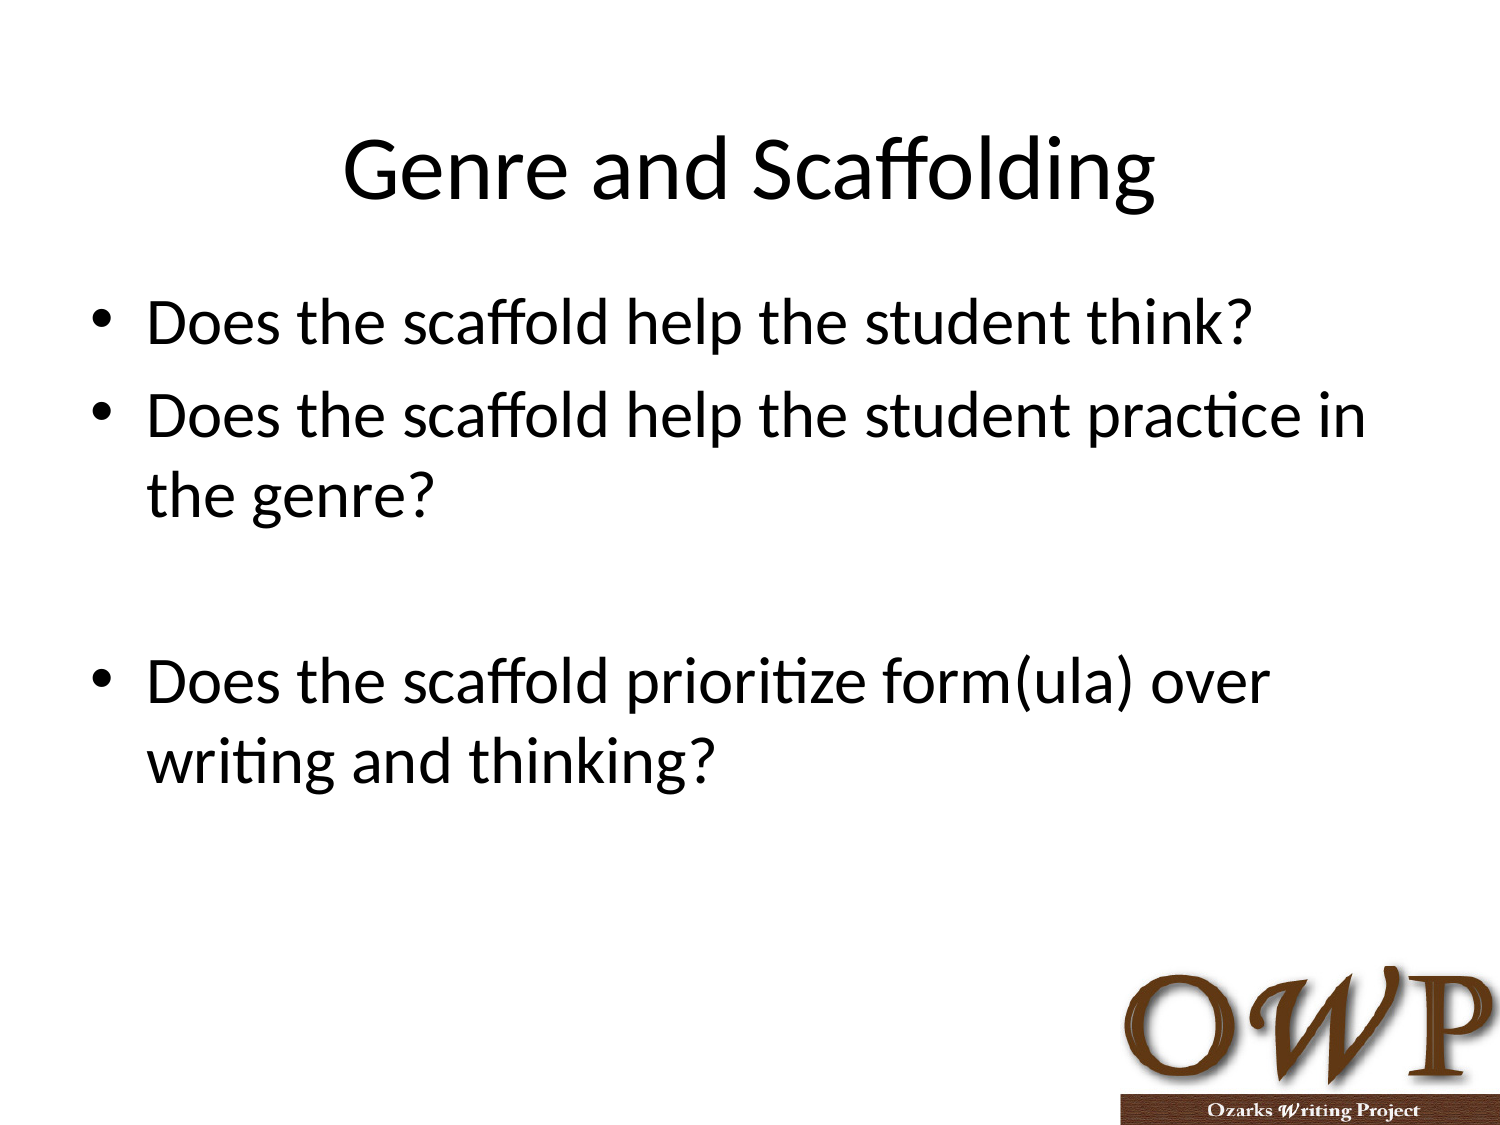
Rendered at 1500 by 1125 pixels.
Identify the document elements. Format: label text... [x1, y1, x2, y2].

picture [1120, 957, 1500, 1125]
list Does the scaffold help the student think? Does the scaffold help the student practice in the genre? Does the scaffold prioritize form(ula) over writing and thinking? [75, 262, 1425, 1078]
title Genre and Scaffolding [75, 45, 1425, 233]
